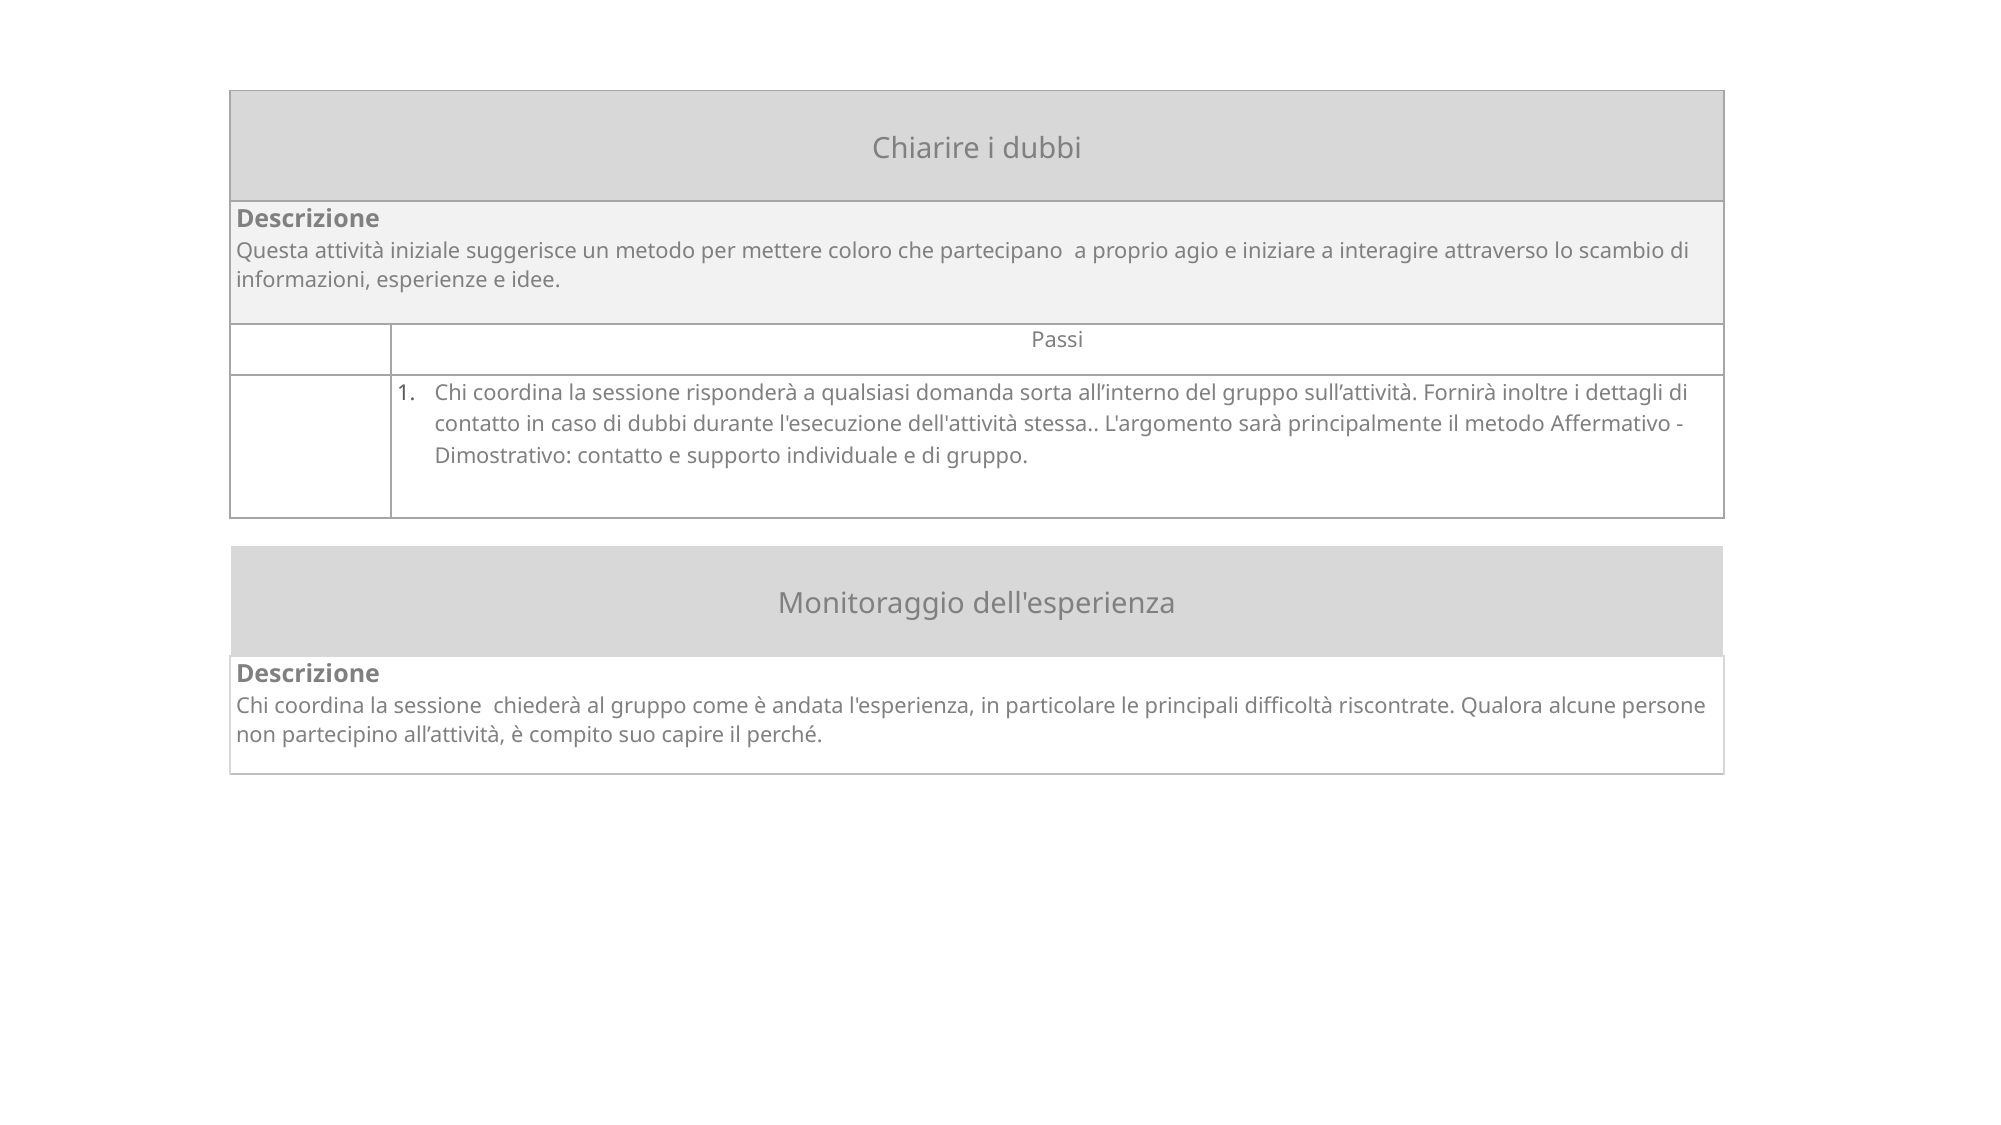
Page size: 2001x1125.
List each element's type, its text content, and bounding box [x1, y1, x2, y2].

table_header Chiarire i dubbi [231, 91, 1723, 200]
table_header Monitoraggio dell'esperienza [231, 546, 1723, 655]
table_cell Descrizione Chi coordina la sessione chiederà al gruppo come è andata l'esperienza, in particolare le principali difficoltà riscontrate. Qualora alcune persone non partecipino all’attività, è compito suo capire il perché. [231, 657, 1723, 773]
table_cell Descrizione Questa attività iniziale suggerisce un metodo per mettere coloro che partecipano a proprio agio e iniziare a interagire attraverso lo scambio di informazioni, esperienze e idee. [231, 202, 1723, 323]
table_cell Chi coordina la sessione risponderà a qualsiasi domanda sorta all’interno del gruppo sull’attività. Fornirà inoltre i dettagli di contatto in caso di dubbi durante l'esecuzione dell'attività stessa.. L'argomento sarà principalmente il metodo Affermativo - Dimostrativo: contatto e supporto individuale e di gruppo. [392, 376, 1723, 517]
table_cell [231, 376, 390, 517]
table_cell [231, 325, 390, 374]
table_cell Passi [392, 325, 1723, 374]
